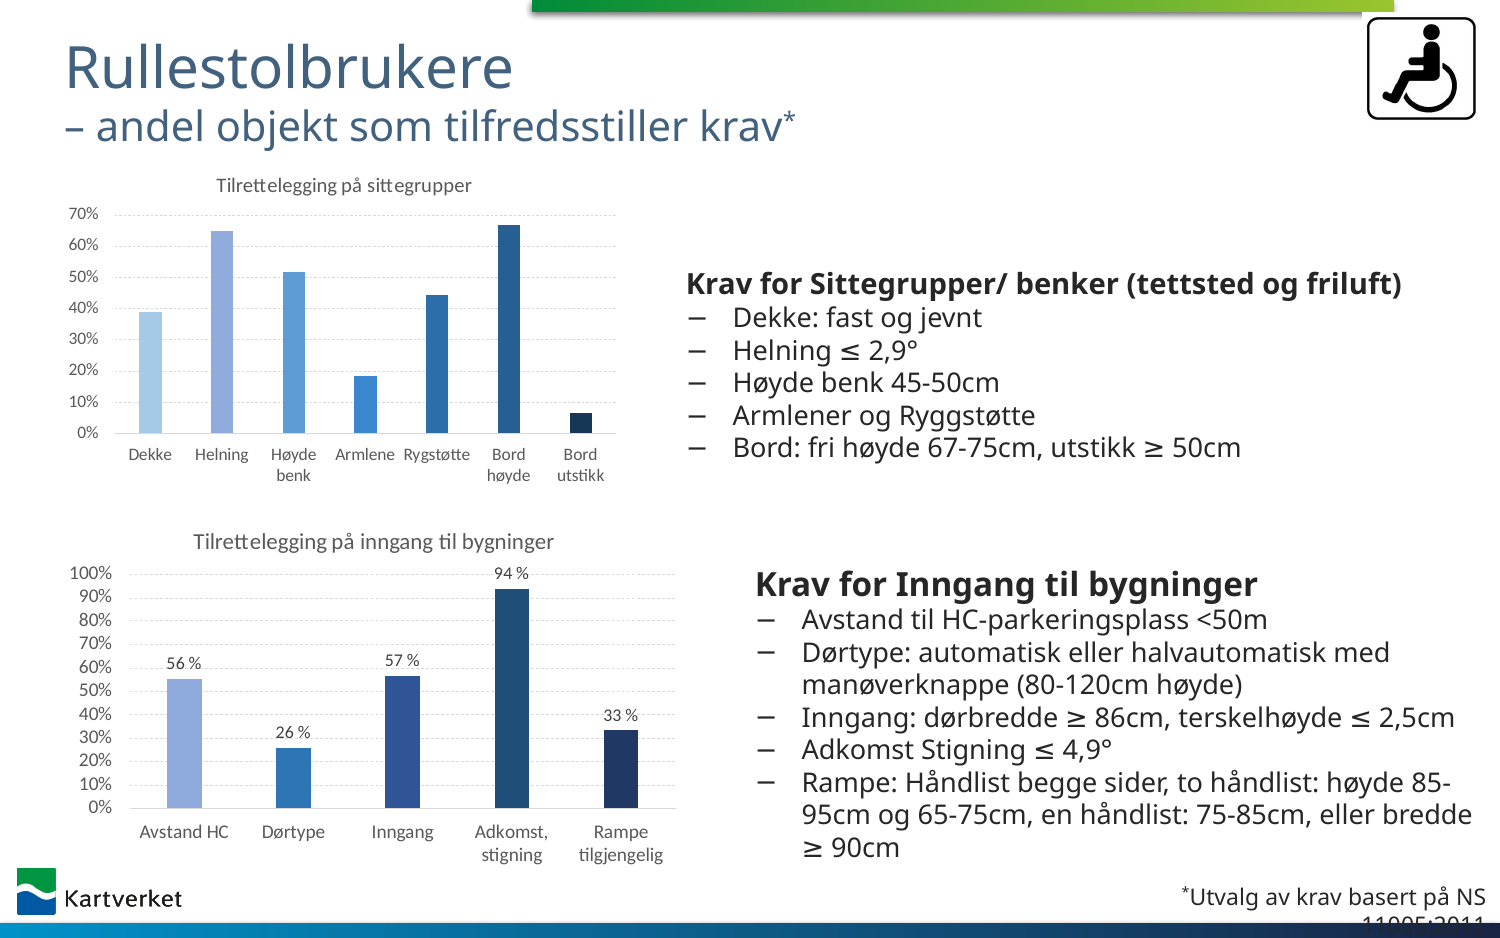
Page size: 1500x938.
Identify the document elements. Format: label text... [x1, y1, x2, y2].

picture [1362, 12, 1481, 126]
text_box Krav for Sittegrupper/ benker (tettsted og friluft) Dekke: fast og jevnt Helning ≤ 2,9° Høyde benk 45-50cm Armlener og Ryggstøtte Bord: fri høyde 67-75cm, utstikk ≥ 50cm [670, 258, 1418, 471]
text_box Rullestolbrukere – andel objekt som tilfredsstiller krav* [49, 25, 1431, 158]
text_box *Utvalg av krav basert på NS 11005:2011 [1068, 873, 1500, 938]
text_box Krav for Inngang til bygninger Avstand til HC-parkeringsplass <50m Dørtype: automatisk eller halvautomatisk med manøverknappe (80-120cm høyde) Inngang: dørbredde ≥ 86cm, terskelhøyde ≤ 2,5cm Adkomst Stigning ≤ 4,9° Rampe: Håndlist begge sider, to håndlist: høyde 85-95cm og 65-75cm, en håndlist: 75-85cm, eller bredde ≥ 90cm [740, 555, 1491, 870]
picture [62, 520, 687, 874]
picture [62, 166, 626, 492]
